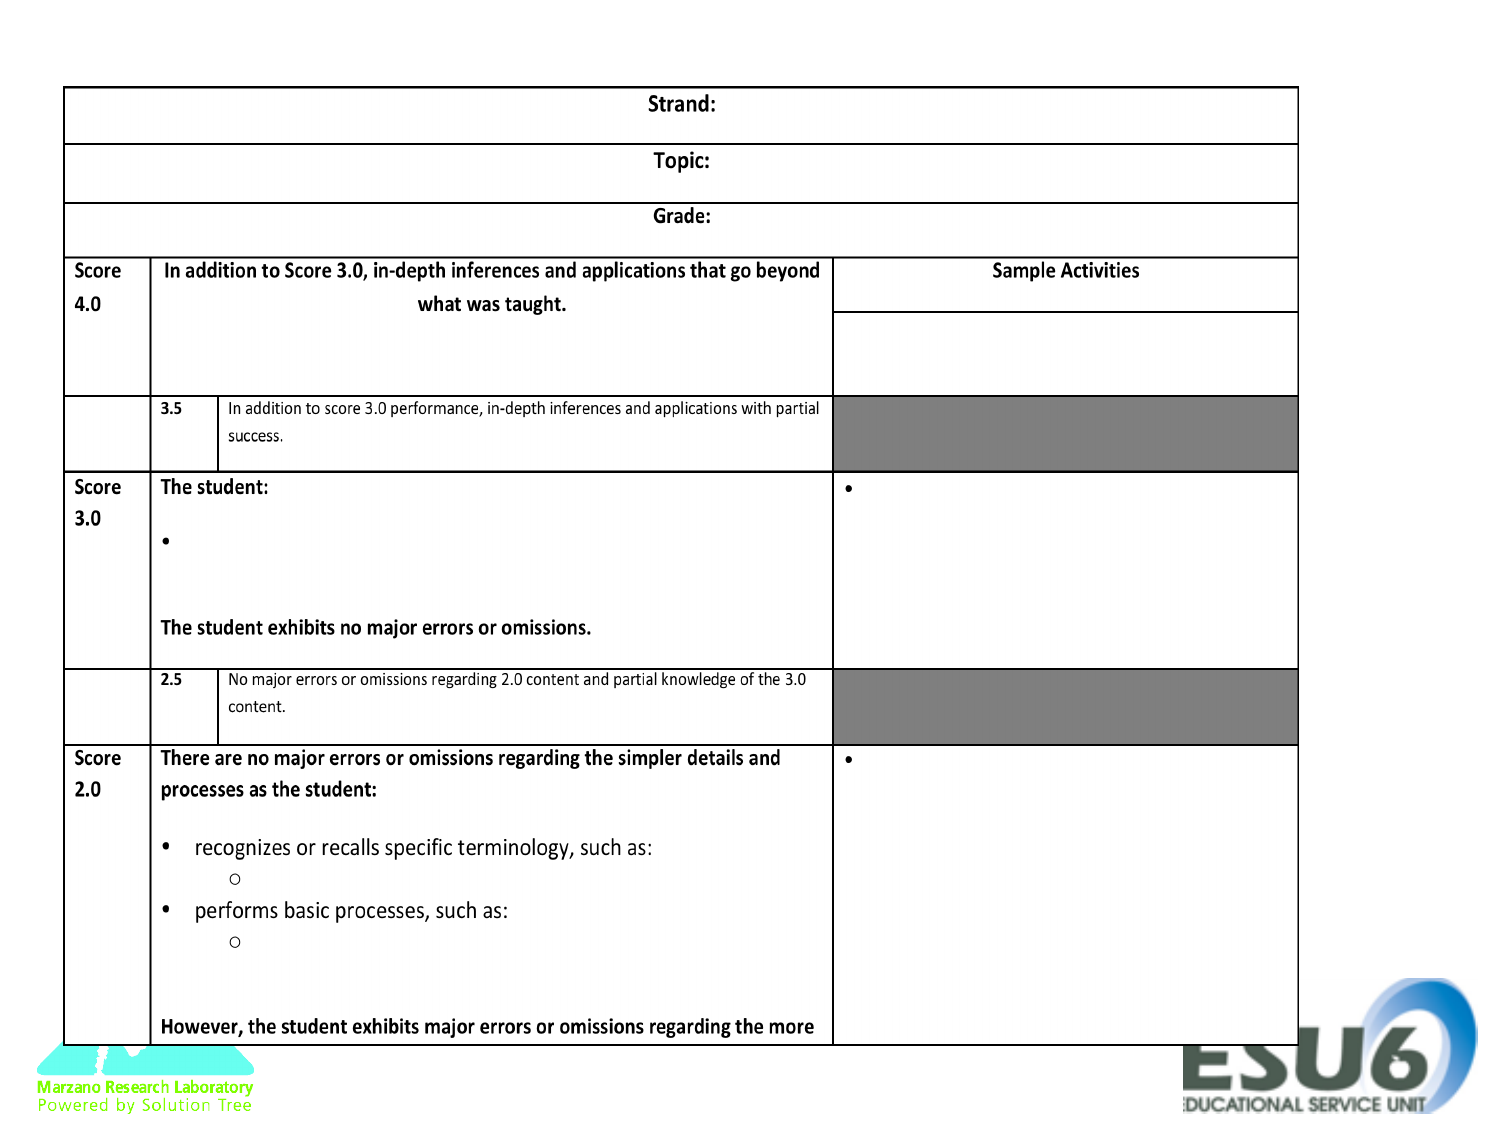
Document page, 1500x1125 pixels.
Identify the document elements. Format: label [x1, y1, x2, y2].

picture [37, 962, 254, 1114]
text_box [63, 86, 1299, 1046]
picture [1183, 978, 1478, 1114]
